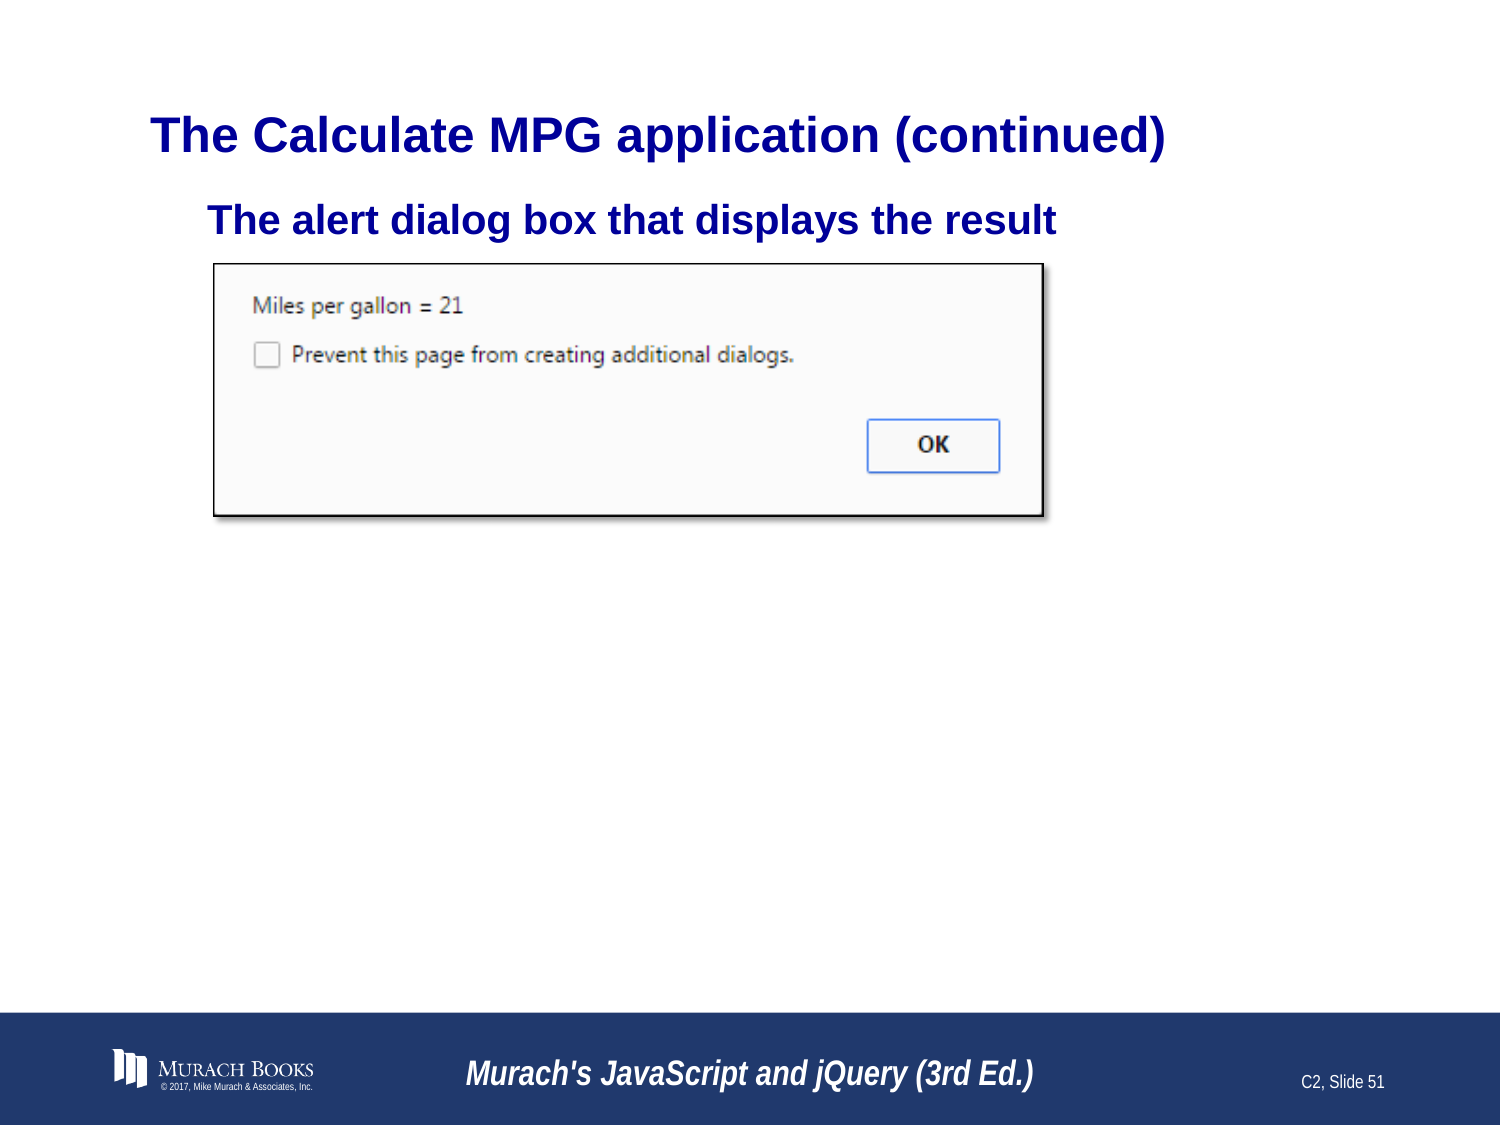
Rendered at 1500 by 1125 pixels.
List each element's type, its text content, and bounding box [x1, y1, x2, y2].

slide_number C2, Slide 51 [1087, 1025, 1400, 1100]
footer © 2017, Mike Murach & Associates, Inc. [12, 1025, 463, 1100]
slide_number Murach's JavaScript and jQuery (3rd Ed.) [463, 1025, 1050, 1100]
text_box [149, 177, 1350, 538]
title The Calculate MPG application (continued) [150, 102, 1350, 164]
